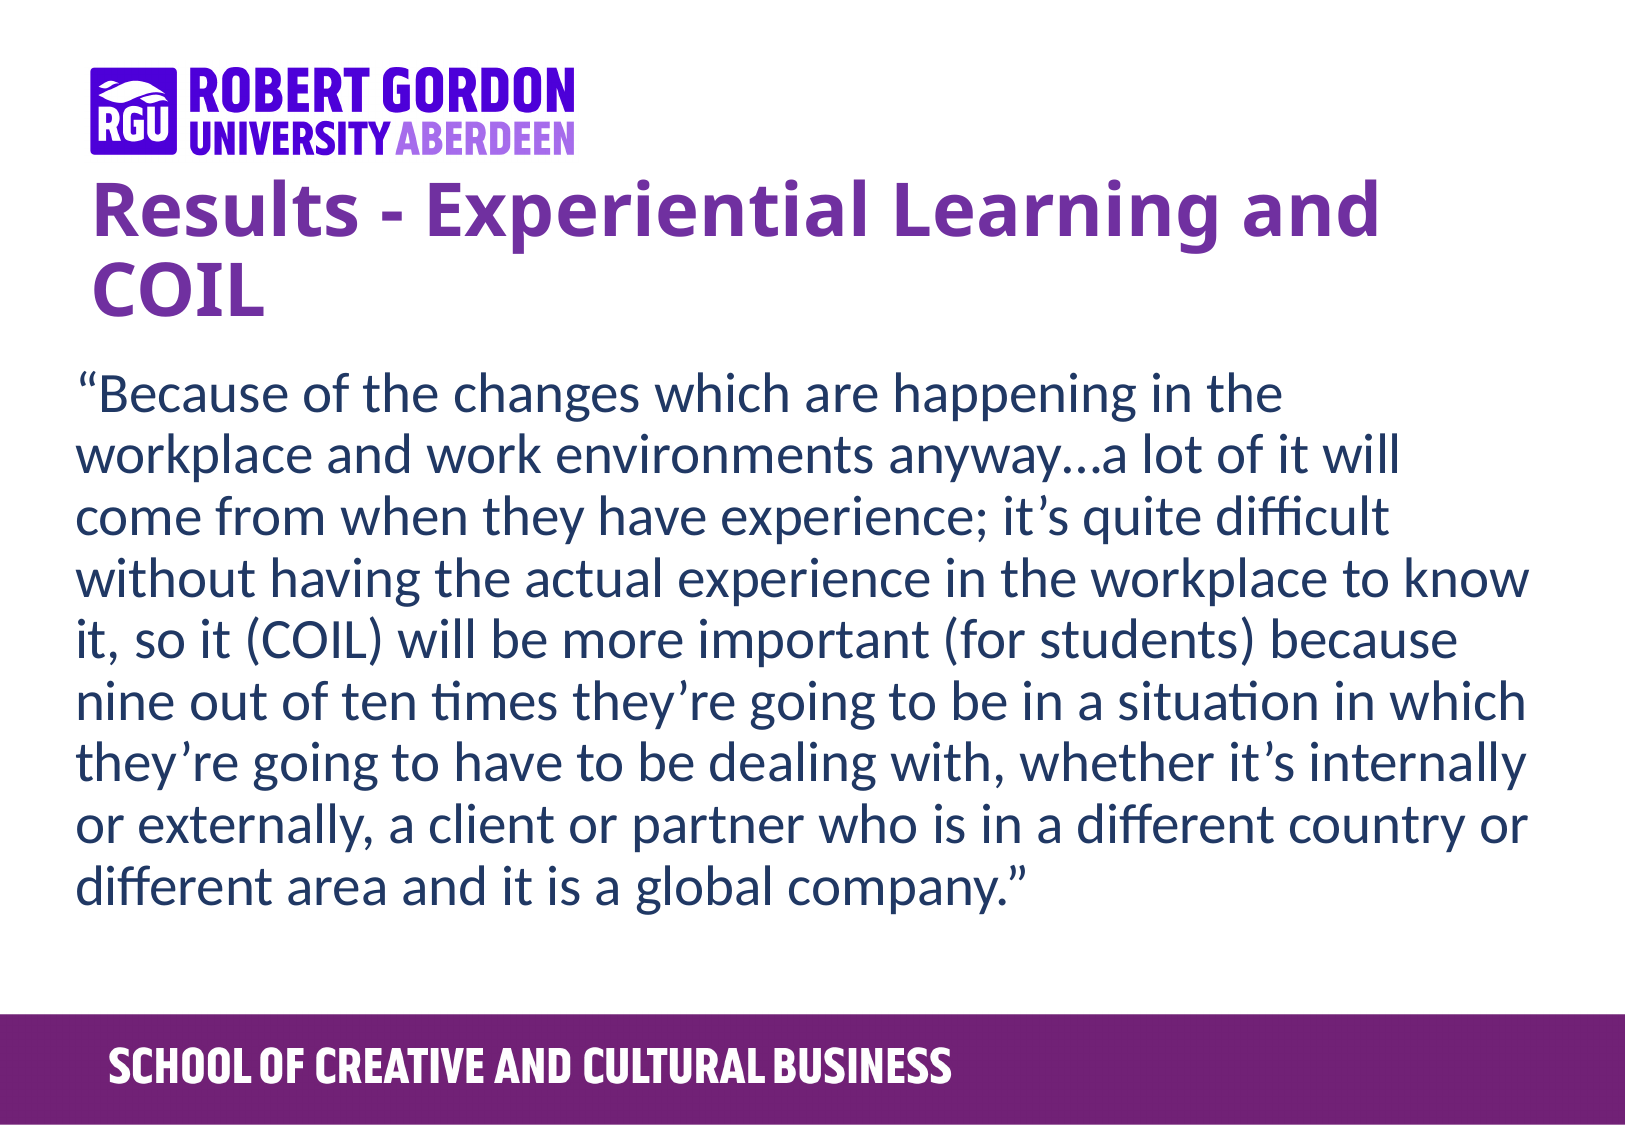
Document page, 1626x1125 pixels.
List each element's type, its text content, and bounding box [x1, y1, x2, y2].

picture [0, 1011, 1625, 1125]
list “Because of the changes which are happening in the workplace and work environments anyway…a lot of it will come from when they have experience; it’s quite difficult without having the actual experience in the workplace to know it, so it (COIL) will be more important (for students) because nine out of ten times they’re going to be in a situation in which they’re going to have to be dealing with, whether it’s internally or externally, a client or partner who is in a different country or different area and it is a global company.” [60, 355, 1550, 976]
title Results - Experiential Learning and COIL [75, 198, 1514, 355]
picture [84, 60, 579, 163]
